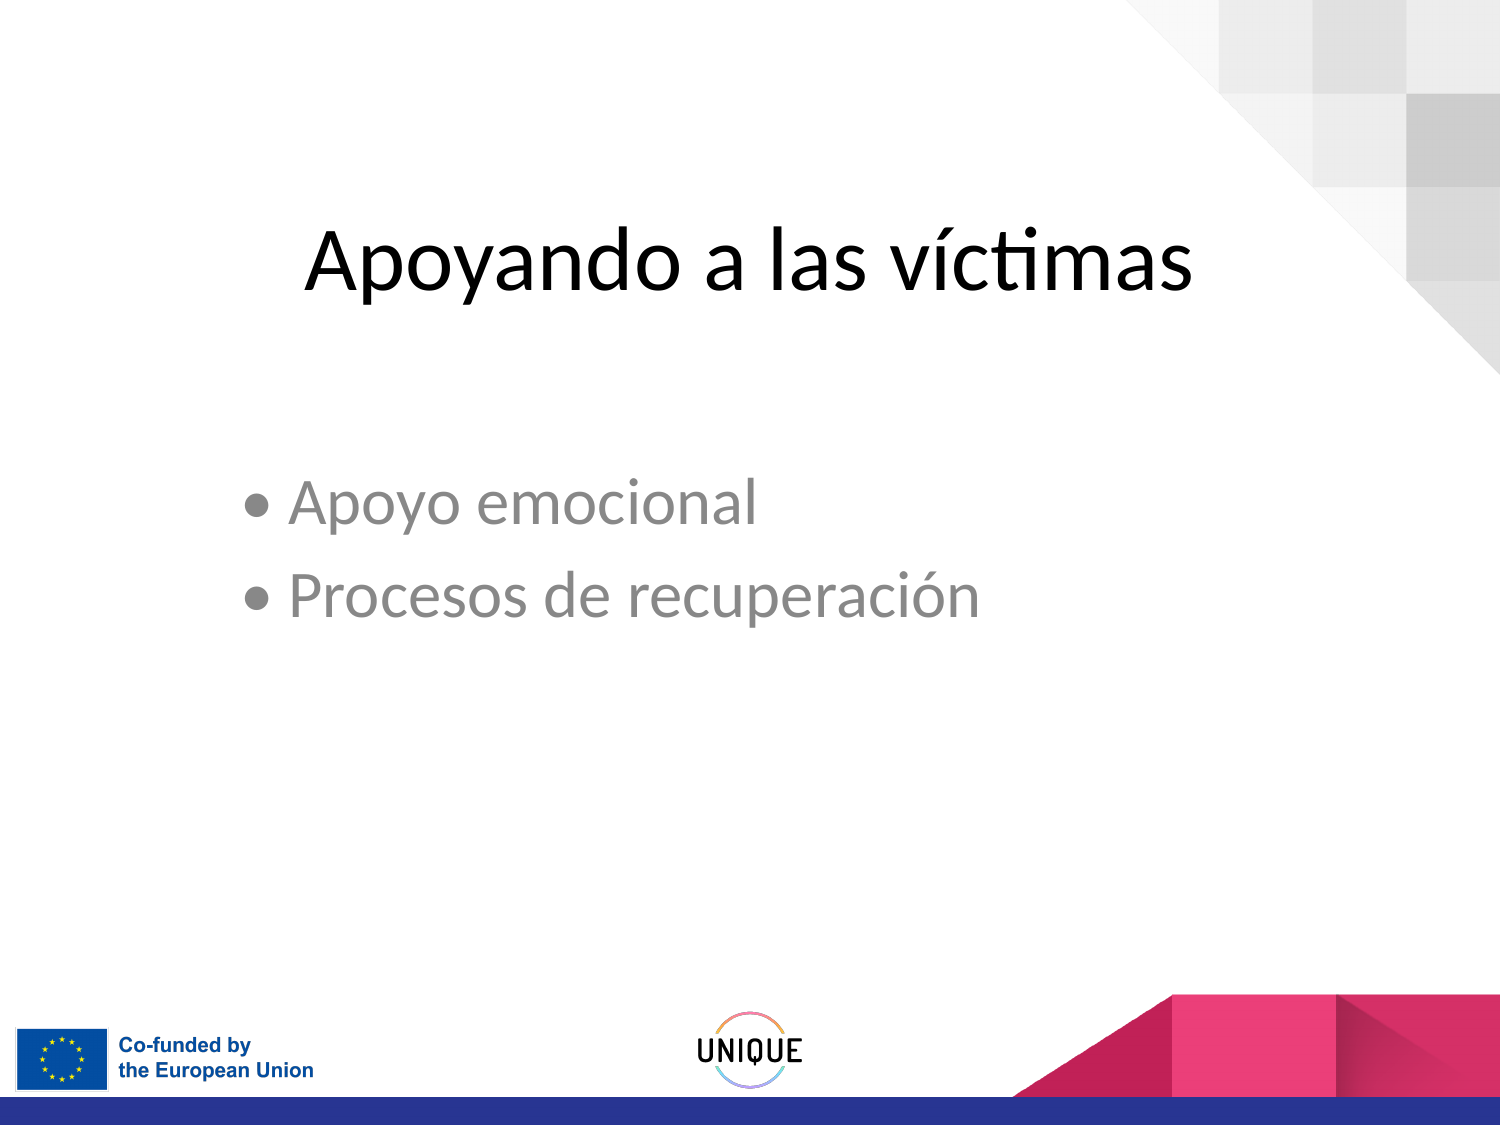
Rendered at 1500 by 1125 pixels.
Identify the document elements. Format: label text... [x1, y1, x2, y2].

picture [0, 993, 1500, 1125]
title Apoyando a las víctimas [112, 132, 1388, 375]
subtitle • Apoyo emocional • Procesos de recuperación [225, 450, 1275, 738]
picture [1125, 0, 1500, 375]
